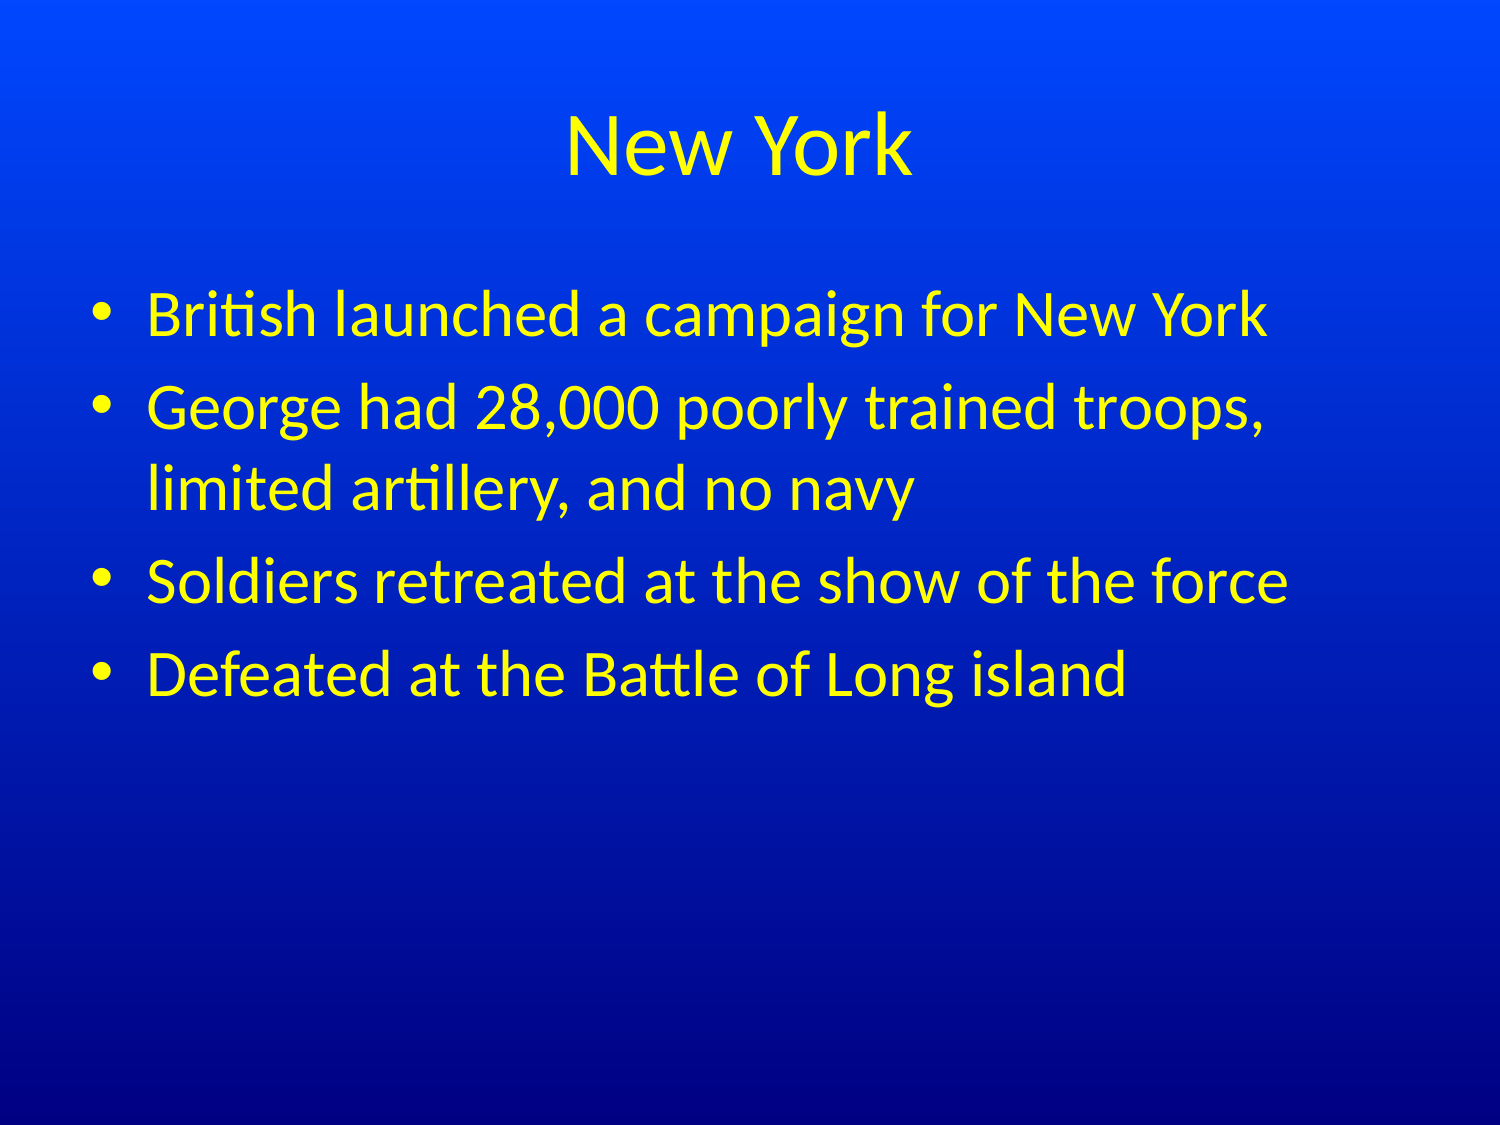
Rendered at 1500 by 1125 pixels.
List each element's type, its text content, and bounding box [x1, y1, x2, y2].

title New York [74, 44, 1426, 233]
list British launched a campaign for New York George had 28,000 poorly trained troops, limited artillery, and no navy Soldiers retreated at the show of the force Defeated at the Battle of Long island [74, 262, 1426, 1006]
